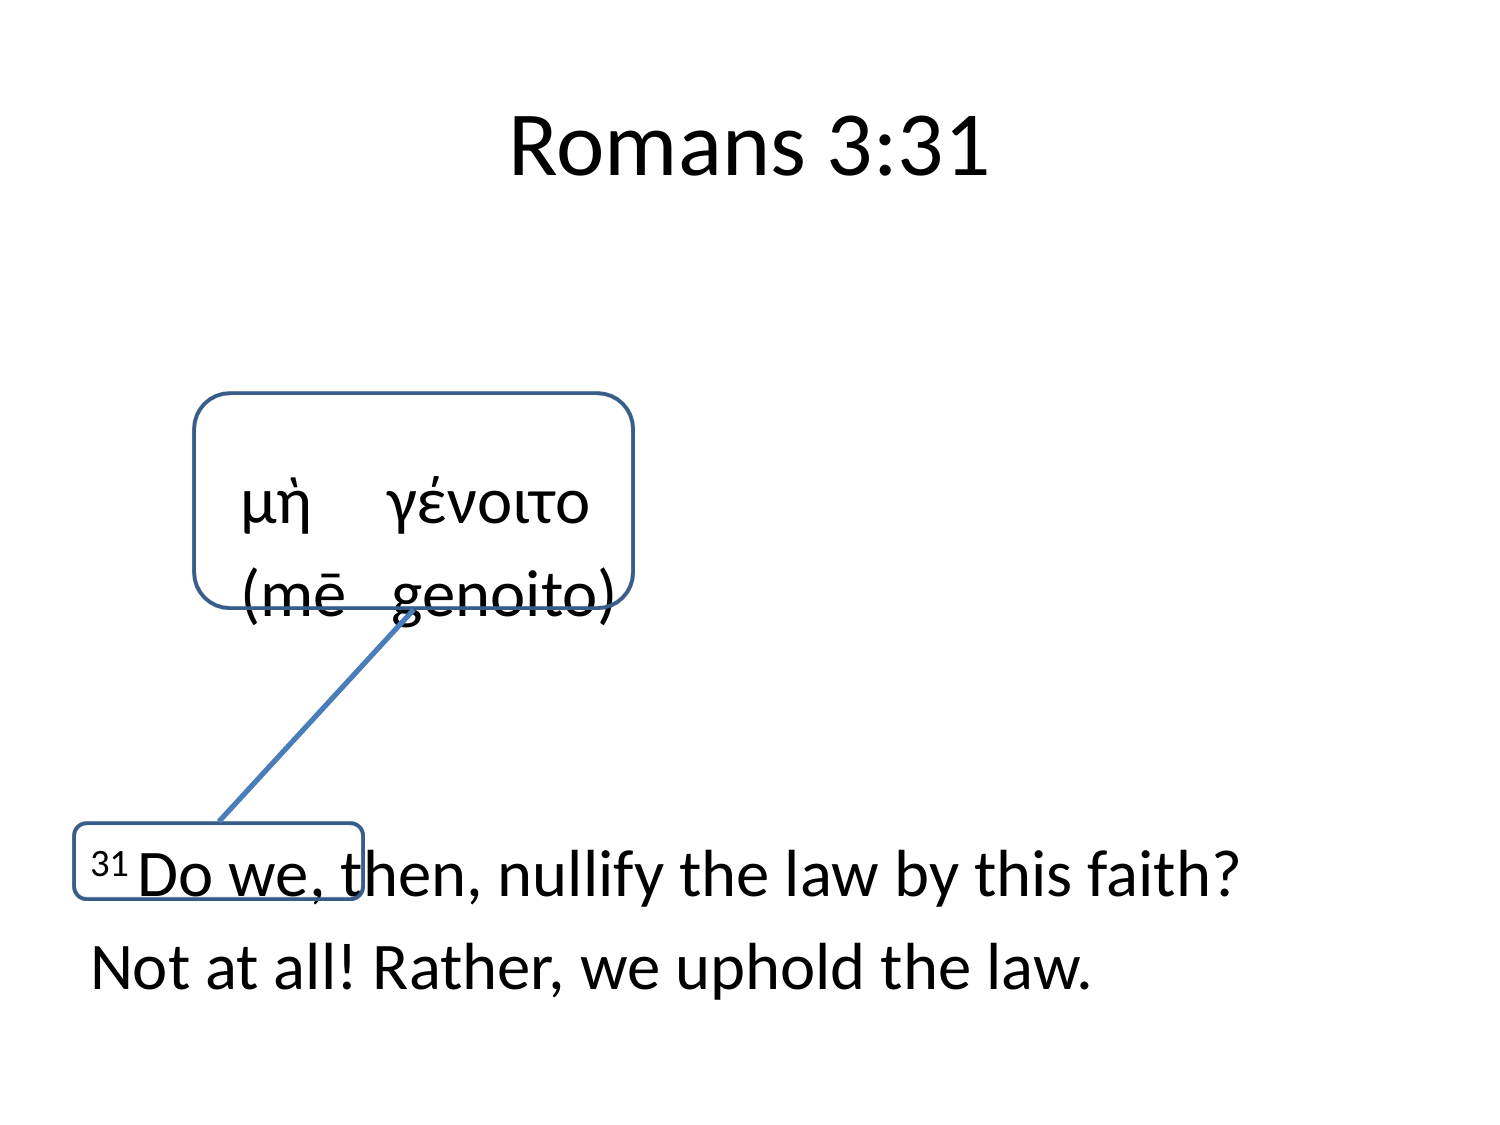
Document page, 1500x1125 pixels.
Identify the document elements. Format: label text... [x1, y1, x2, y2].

list μὴ γένοιτο (mē genoito) 31 Do we, then, nullify the law by this faith? Not at all! Rather, we uphold the law. [75, 262, 1425, 1005]
title Romans 3:31 [75, 45, 1425, 233]
picture [72, 821, 365, 901]
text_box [218, 609, 414, 822]
picture [192, 391, 635, 611]
